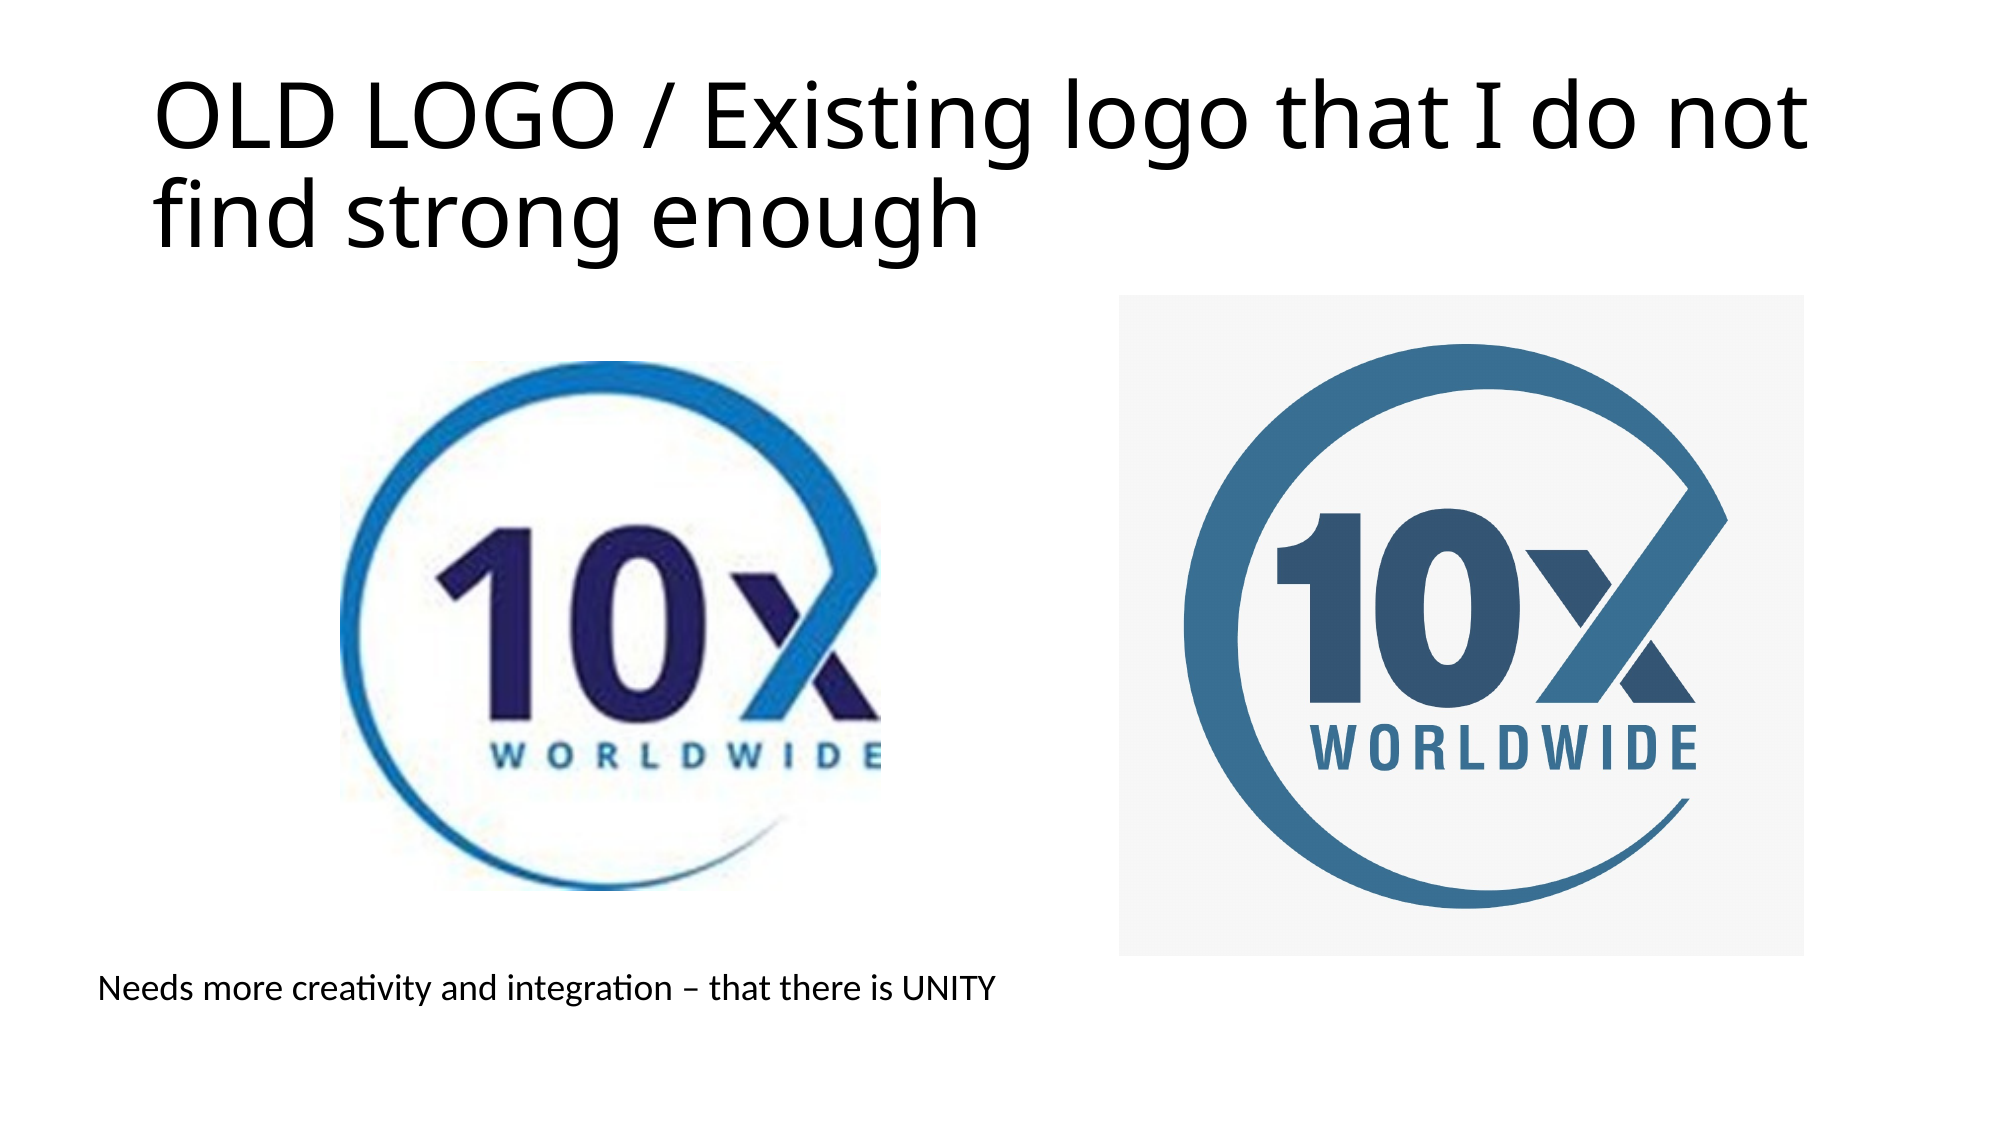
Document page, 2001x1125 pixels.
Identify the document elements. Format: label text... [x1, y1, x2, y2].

text_box Needs more creativity and integration – that there is UNITY [83, 956, 1922, 1016]
picture [1119, 295, 1804, 957]
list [340, 361, 881, 891]
title OLD LOGO / Existing logo that I do not find strong enough [137, 59, 1863, 278]
